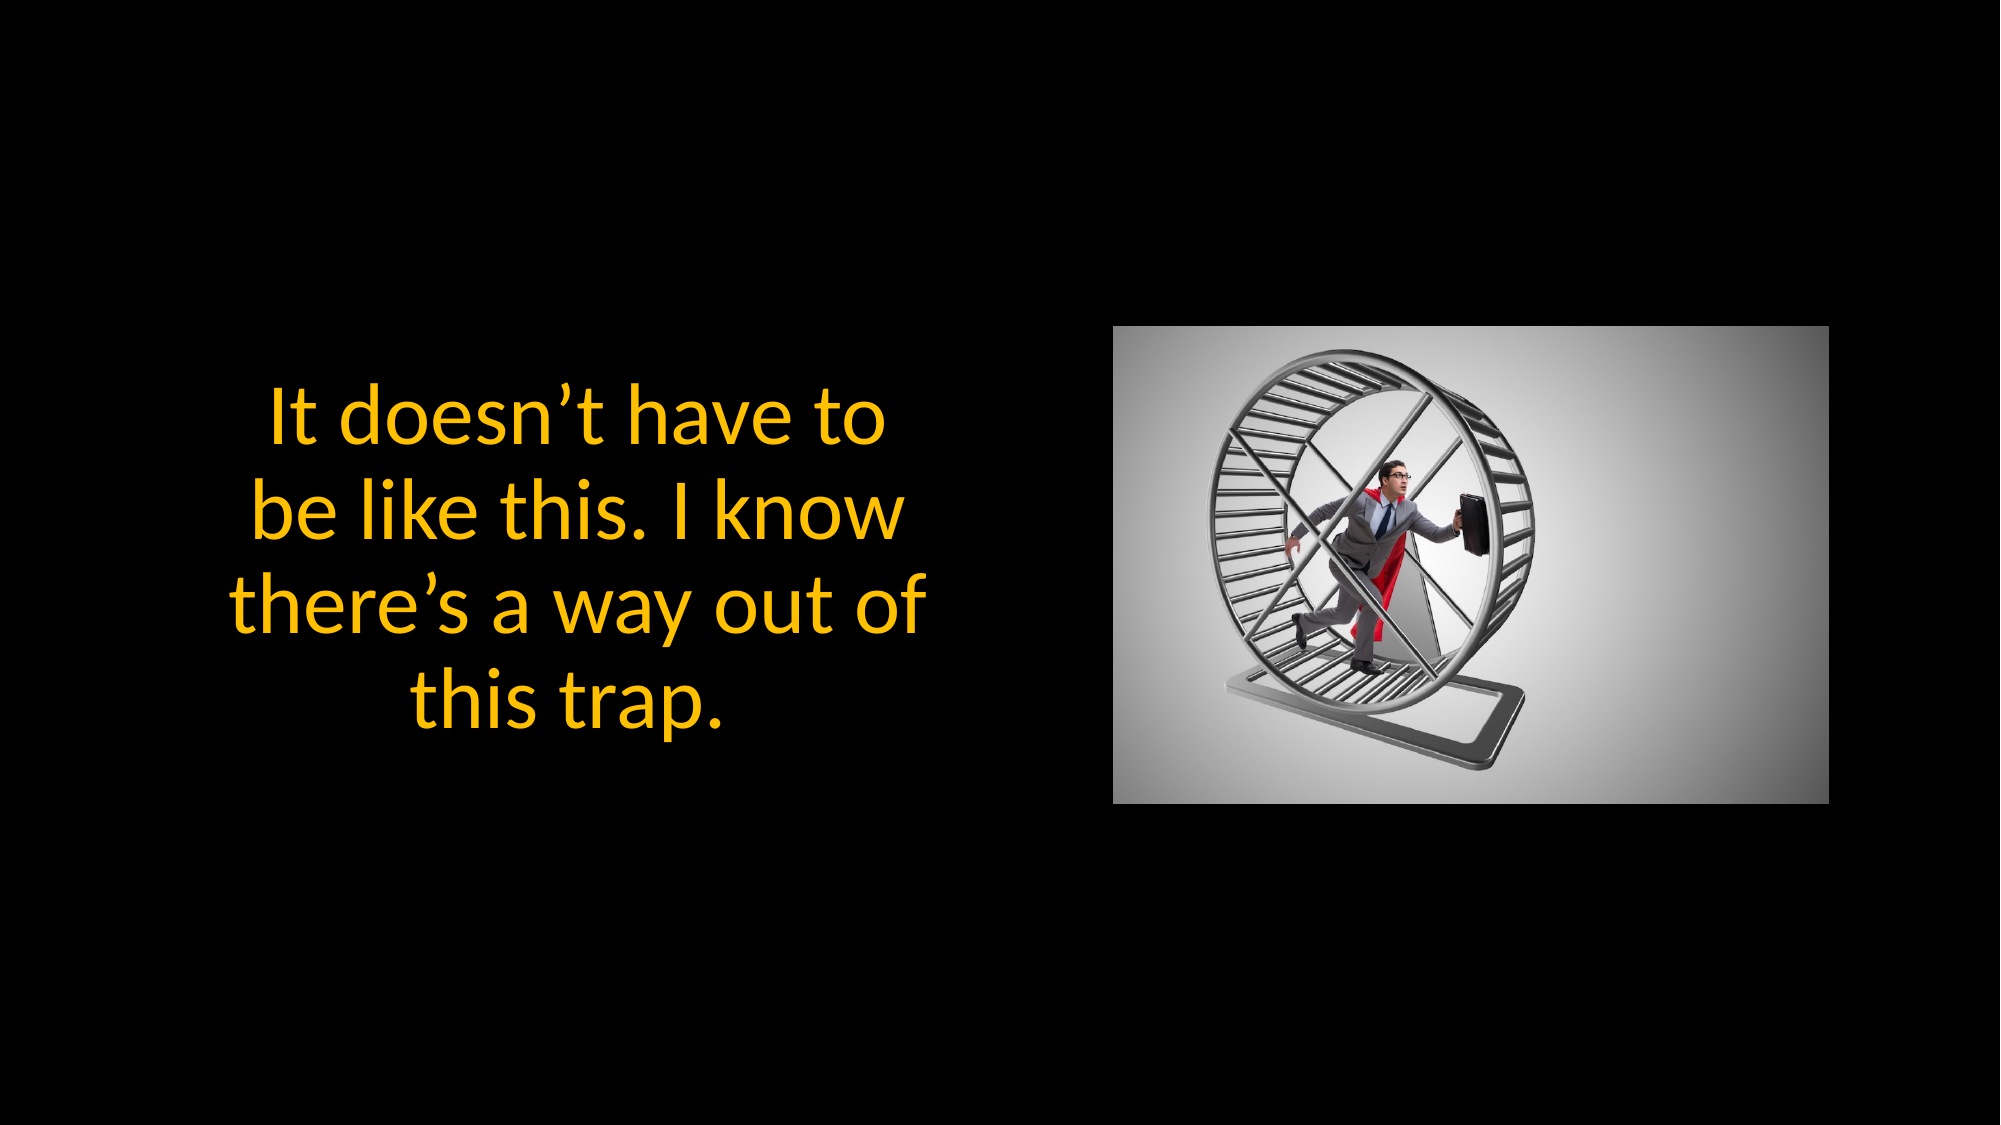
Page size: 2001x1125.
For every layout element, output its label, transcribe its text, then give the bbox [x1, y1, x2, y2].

picture [1113, 326, 1829, 804]
list It doesn’t have to be like this. I know there’s a way out of this trap. [205, 361, 951, 509]
